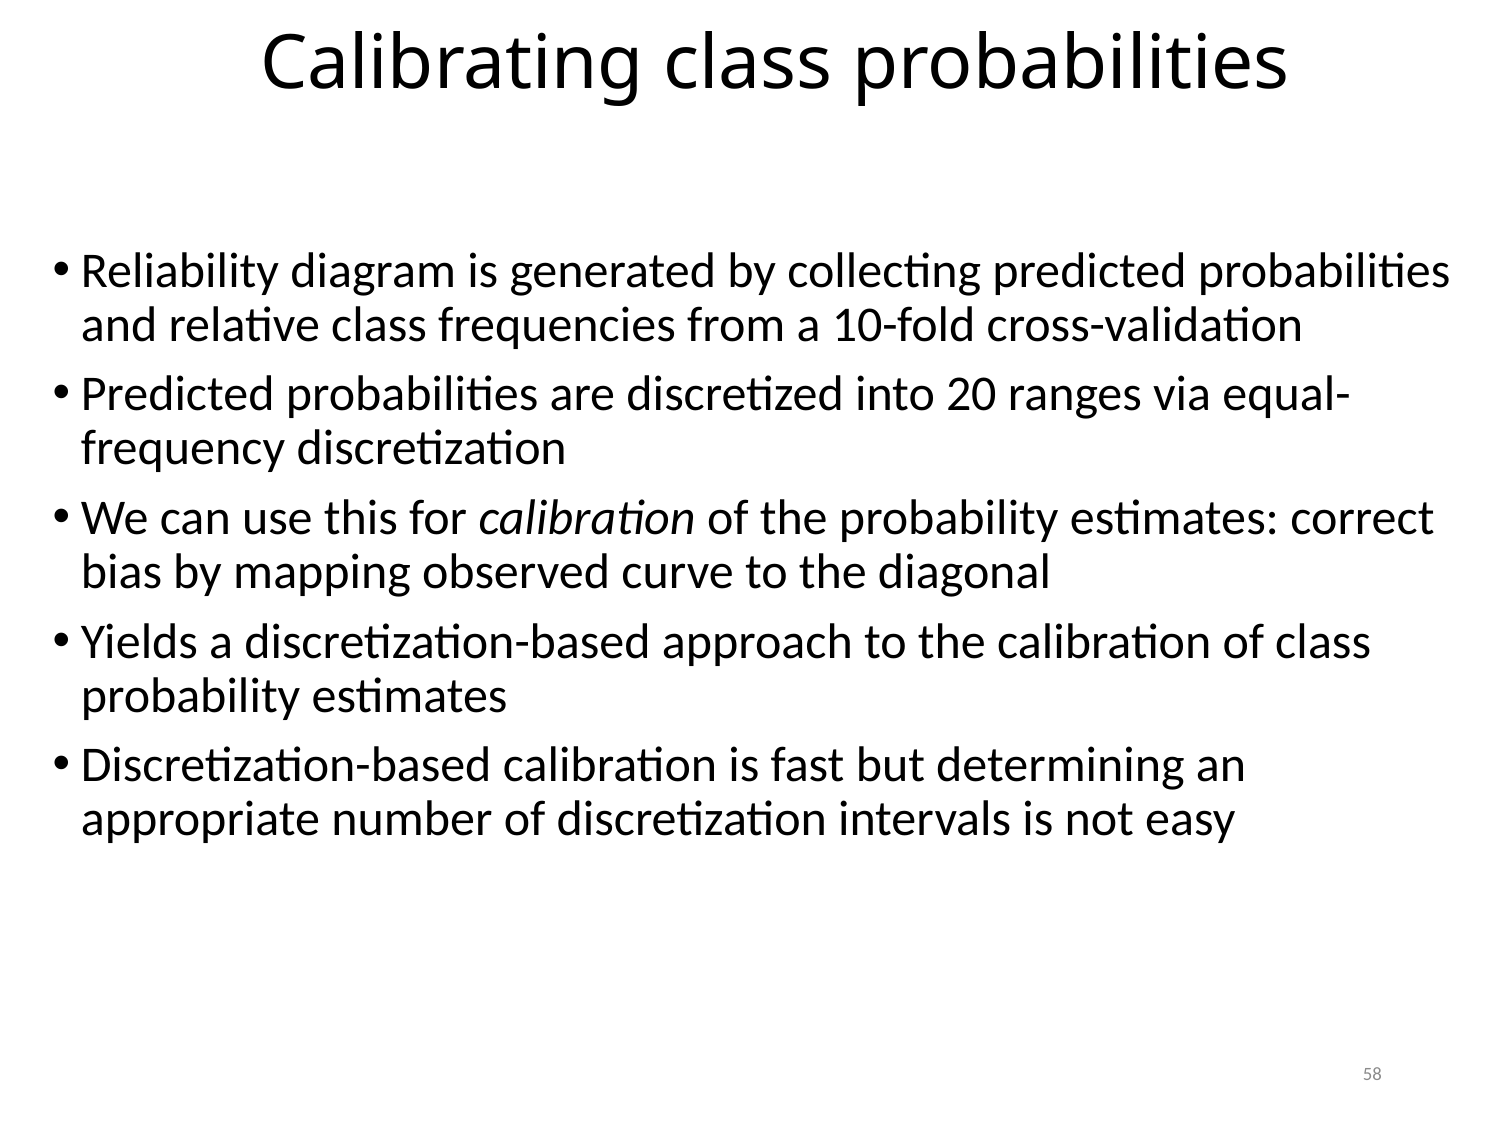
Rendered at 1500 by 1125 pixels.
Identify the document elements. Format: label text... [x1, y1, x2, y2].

title Calibrating class probabilities [245, 0, 1500, 159]
slide_number 58 [1059, 1042, 1397, 1103]
list Reliability diagram is generated by collecting predicted probabilities and relative class frequencies from a 10-fold cross-validation Predicted probabilities are discretized into 20 ranges via equal-frequency discretization We can use this for calibration of the probability estimates: correct bias by mapping observed curve to the diagonal Yields a discretization-based approach to the calibration of class probability estimates Discretization-based calibration is fast but determining an appropriate number of discretization intervals is not easy [37, 236, 1484, 939]
